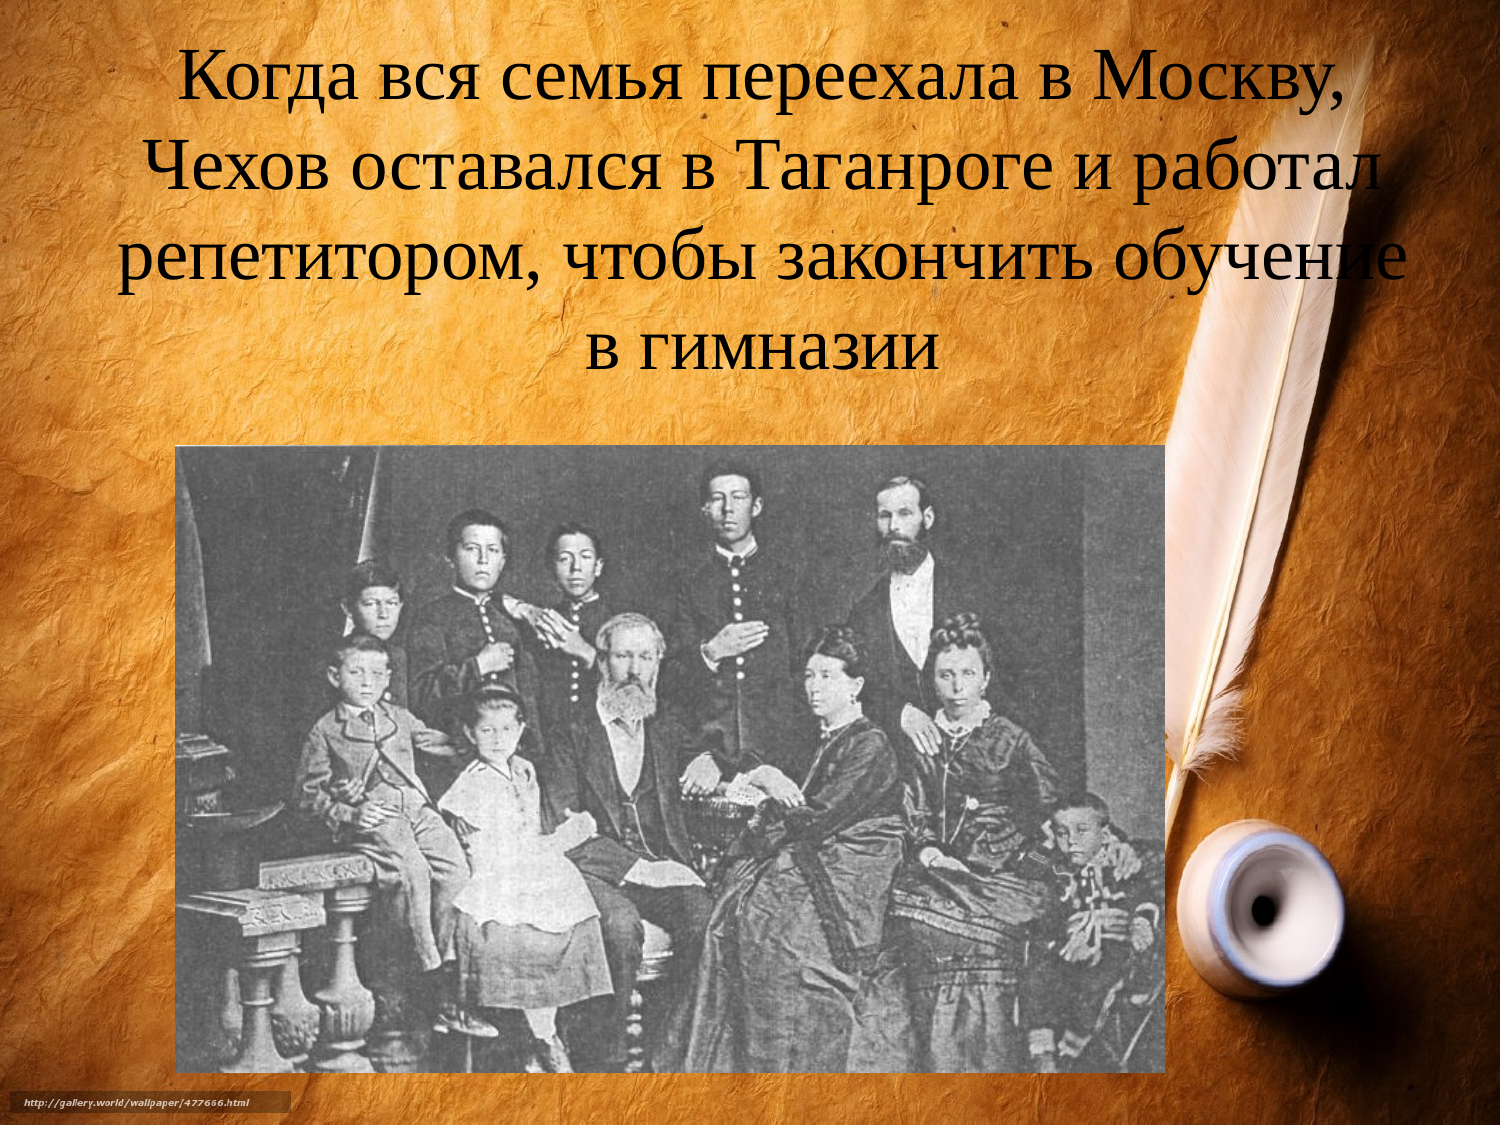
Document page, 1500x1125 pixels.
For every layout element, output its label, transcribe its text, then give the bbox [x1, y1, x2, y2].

title Когда вся семья переехала в Москву, Чехов оставался в Таганроге и работал репетитором, чтобы закончить обучение в гимназии [88, 23, 1439, 387]
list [175, 445, 1165, 1073]
picture [0, 0, 1500, 1125]
